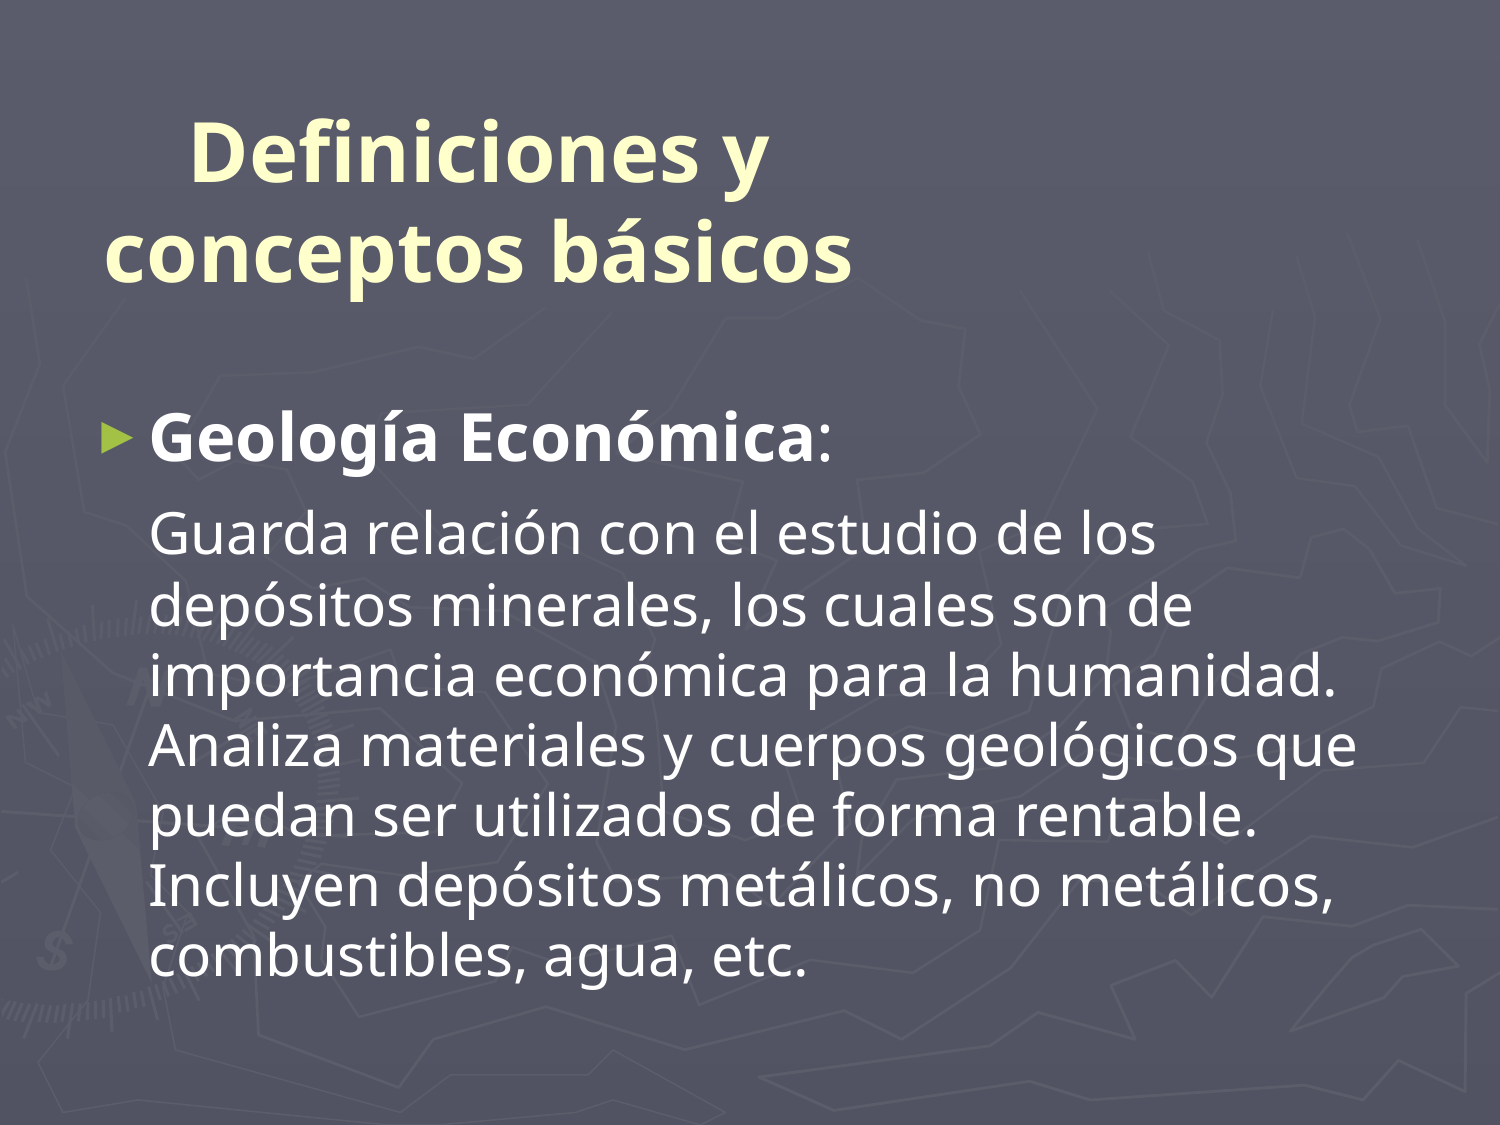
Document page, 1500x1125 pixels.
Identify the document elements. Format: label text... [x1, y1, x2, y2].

list Geología Económica: Guarda relación con el estudio de los depósitos minerales, los cuales son de importancia económica para la humanidad. Analiza materiales y cuerpos geológicos que puedan ser utilizados de forma rentable. Incluyen depósitos metálicos, no metálicos, combustibles, agua, etc. [76, 387, 1428, 1125]
title Definiciones y conceptos básicos [64, 60, 894, 339]
